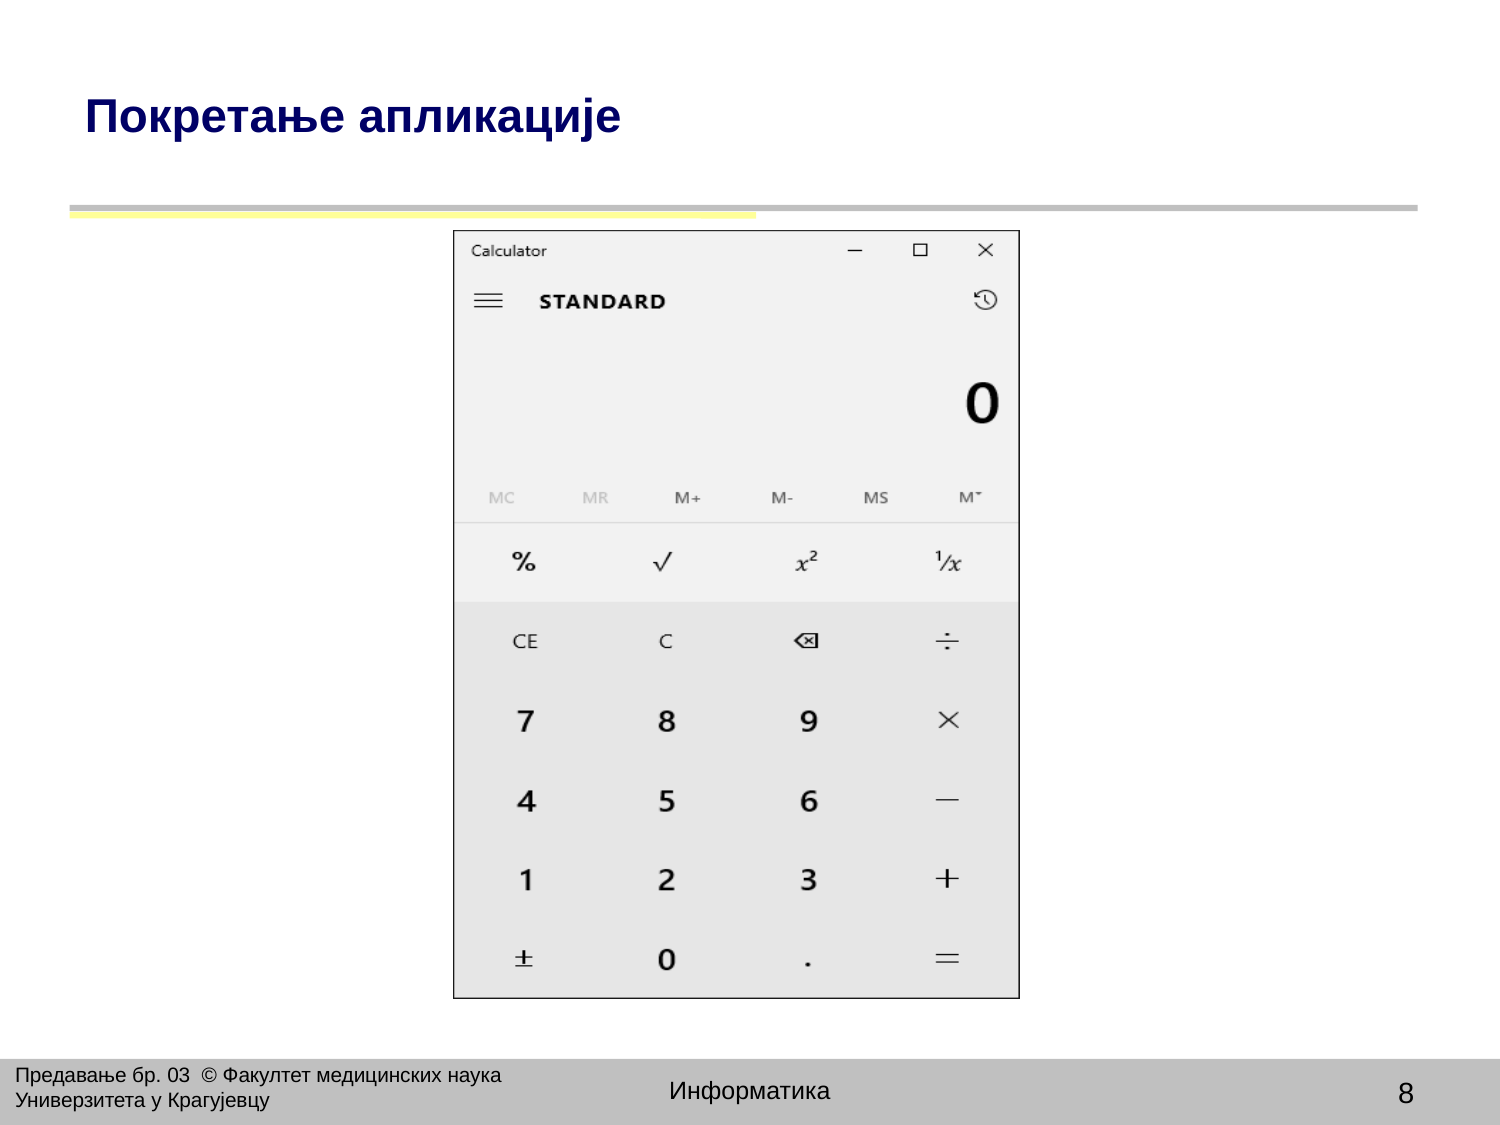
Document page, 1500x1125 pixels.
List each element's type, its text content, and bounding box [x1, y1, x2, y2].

slide_number Предавање бр. 03 © Факултет медицинских наука Универзитета у Крагујевцу [0, 1053, 614, 1108]
title Покретање апликације [69, 19, 1426, 208]
picture [452, 230, 1020, 999]
slide_number 8 [1079, 1066, 1430, 1125]
footer Информатика [512, 1066, 988, 1125]
